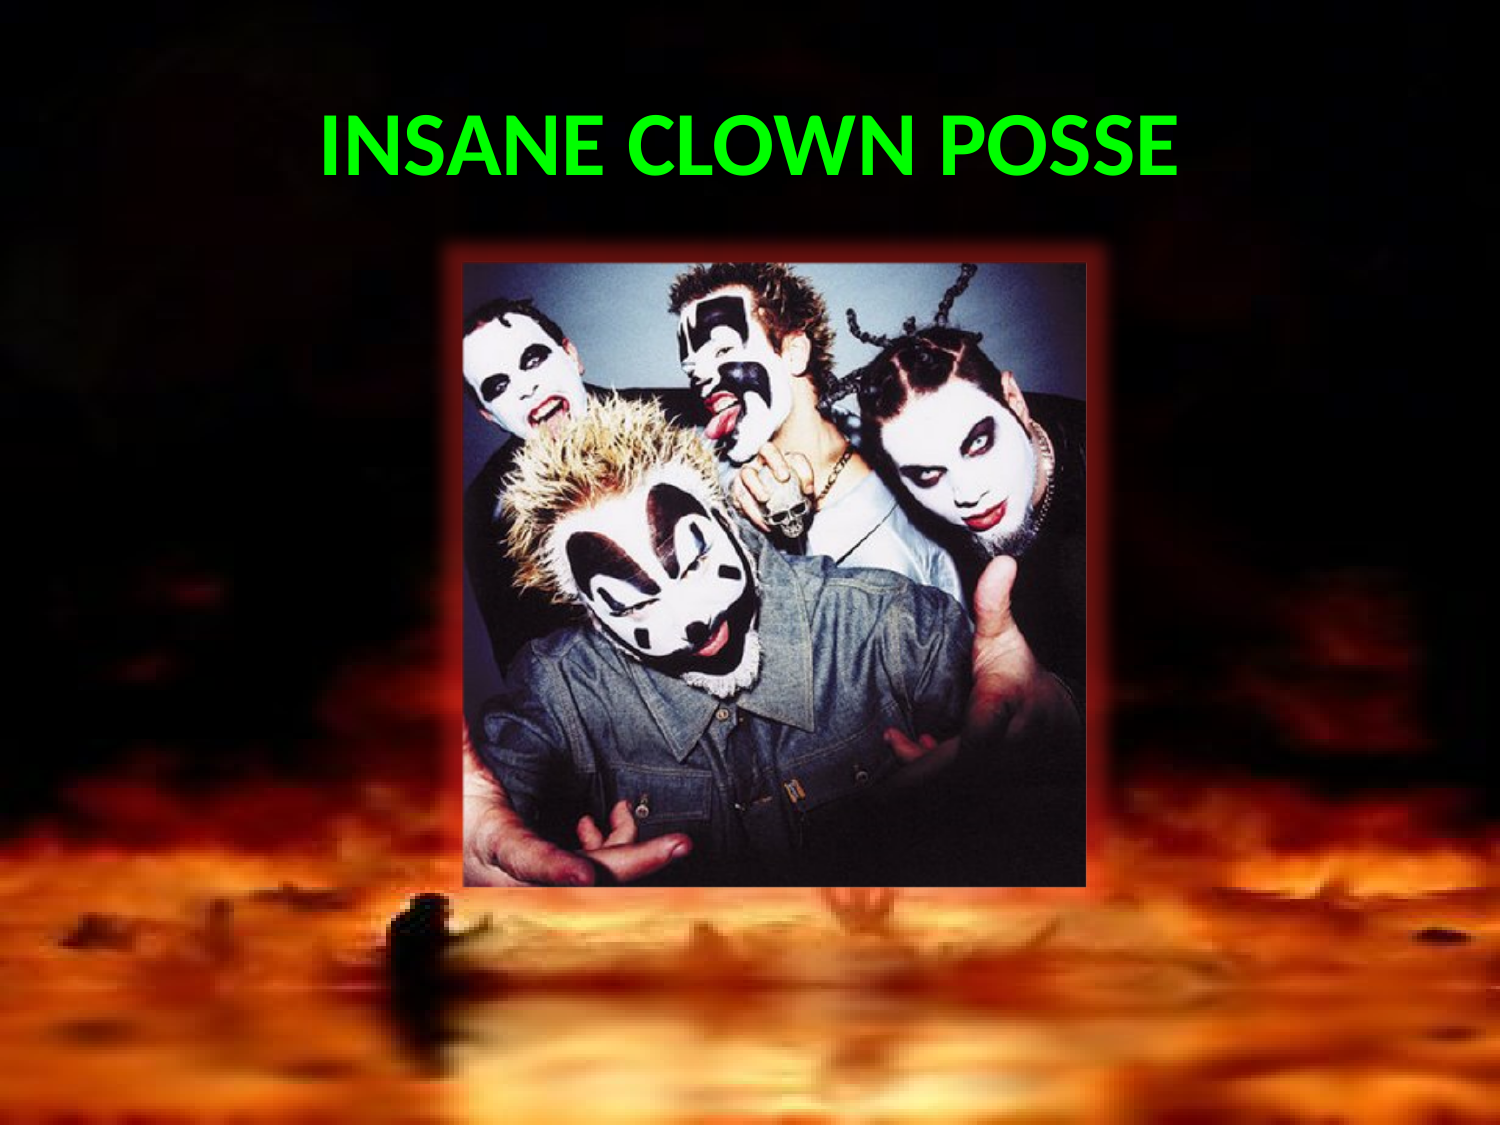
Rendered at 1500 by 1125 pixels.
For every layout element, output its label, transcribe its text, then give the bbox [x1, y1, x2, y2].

picture [0, 0, 1500, 1125]
title INSANE CLOWN POSSE [75, 45, 1425, 233]
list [462, 262, 1087, 888]
